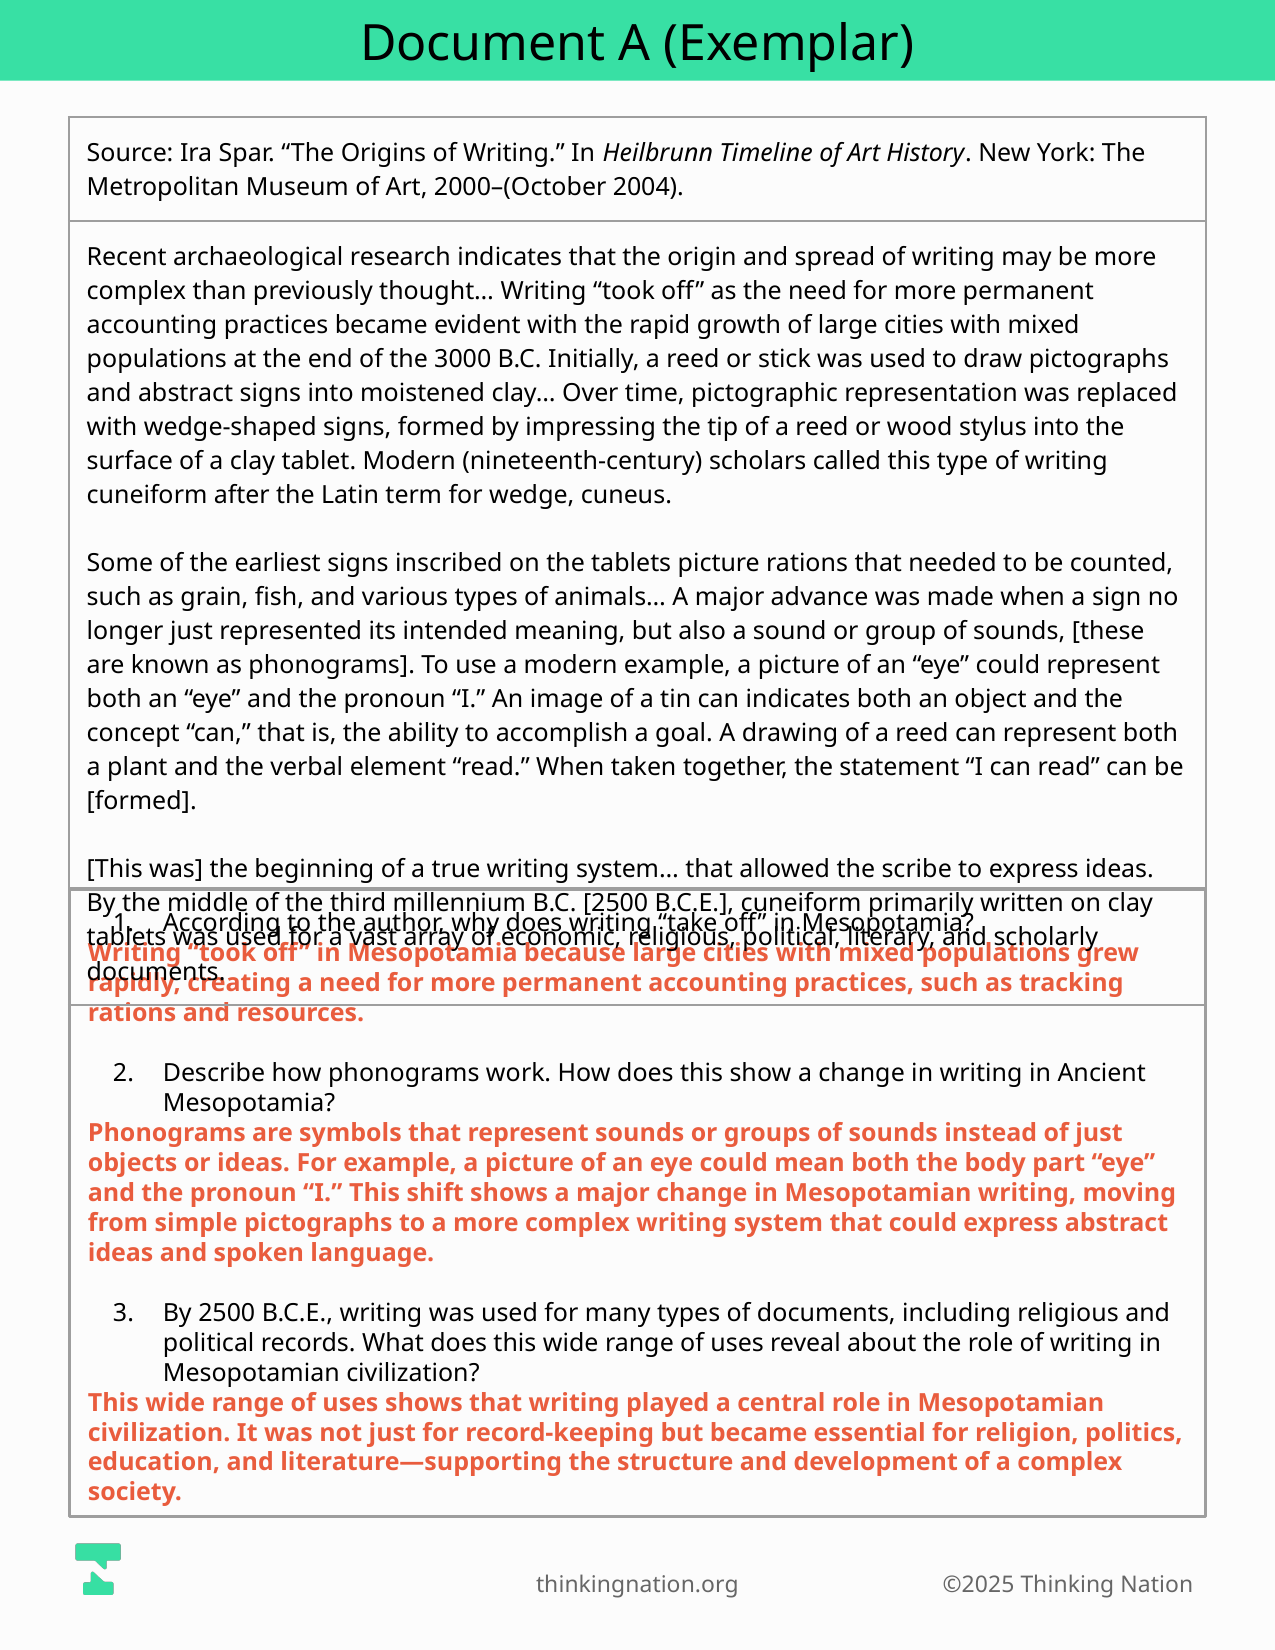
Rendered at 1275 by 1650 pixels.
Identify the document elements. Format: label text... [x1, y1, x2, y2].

table_cell Recent archaeological research indicates that the origin and spread of writing may be more complex than previously thought… Writing “took off” as the need for more permanent accounting practices became evident with the rapid growth of large cities with mixed populations at the end of the 3000 B.C. Initially, a reed or stick was used to draw pictographs and abstract signs into moistened clay… Over time, pictographic representation was replaced with wedge-shaped signs, formed by impressing the tip of a reed or wood stylus into the surface of a clay tablet. Modern (nineteenth-century) scholars called this type of writing cuneiform after the Latin term for wedge, cuneus. Some of the earliest signs inscribed on the tablets picture rations that needed to be counted, such as grain, fish, and various types of animals… A major advance was made when a sign no longer just represented its intended meaning, but also a sound or group of sounds, [these are known as phonograms]. To use a modern example, a picture of an “eye” could represent both an “eye” and the pronoun “I.” An image of a tin can indicates both an object and the concept “can,” that is, the ability to accomplish a goal. A drawing of a reed can represent both a plant and the verbal element “read.” When taken together, the statement “I can read” can be [formed]. [This was] the beginning of a true writing system… that allowed the scribe to express ideas. By the middle of the third millennium B.C. [2500 B.C.E.], cuneiform primarily written on clay tablets was used for a vast array of economic, religious, political, literary, and scholarly documents. [70, 222, 1205, 1004]
text_box Document A (Exemplar) [0, 0, 1275, 81]
text_box thinkingnation.org [486, 1553, 789, 1605]
text_box ©2025 Thinking Nation [907, 1553, 1210, 1605]
picture [62, 1533, 134, 1605]
table_header Source: Ira Spar. “The Origins of Writing.” In Heilbrunn Timeline of Art History. New York: The Metropolitan Museum of Art, 2000–(October 2004). [70, 118, 1205, 220]
text_box According to the author, why does writing “take off” in Mesopotamia? Writing “took off” in Mesopotamia because large cities with mixed populations grew rapidly, creating a need for more permanent accounting practices, such as tracking rations and resources. Describe how phonograms work. How does this show a change in writing in Ancient Mesopotamia? Phonograms are symbols that represent sounds or groups of sounds instead of just objects or ideas. For example, a picture of an eye could mean both the body part “eye” and the pronoun “I.” This shift shows a major change in Mesopotamian writing, moving from simple pictographs to a more complex writing system that could express abstract ideas and spoken language. By 2500 B.C.E., writing was used for many types of documents, including religious and political records. What does this wide range of uses reveal about the role of writing in Mesopotamian civilization? This wide range of uses shows that writing played a central role in Mesopotamian civilization. It was not just for record-keeping but became essential for religion, politics, education, and literature—supporting the structure and development of a complex society. [69, 1006, 1206, 1517]
